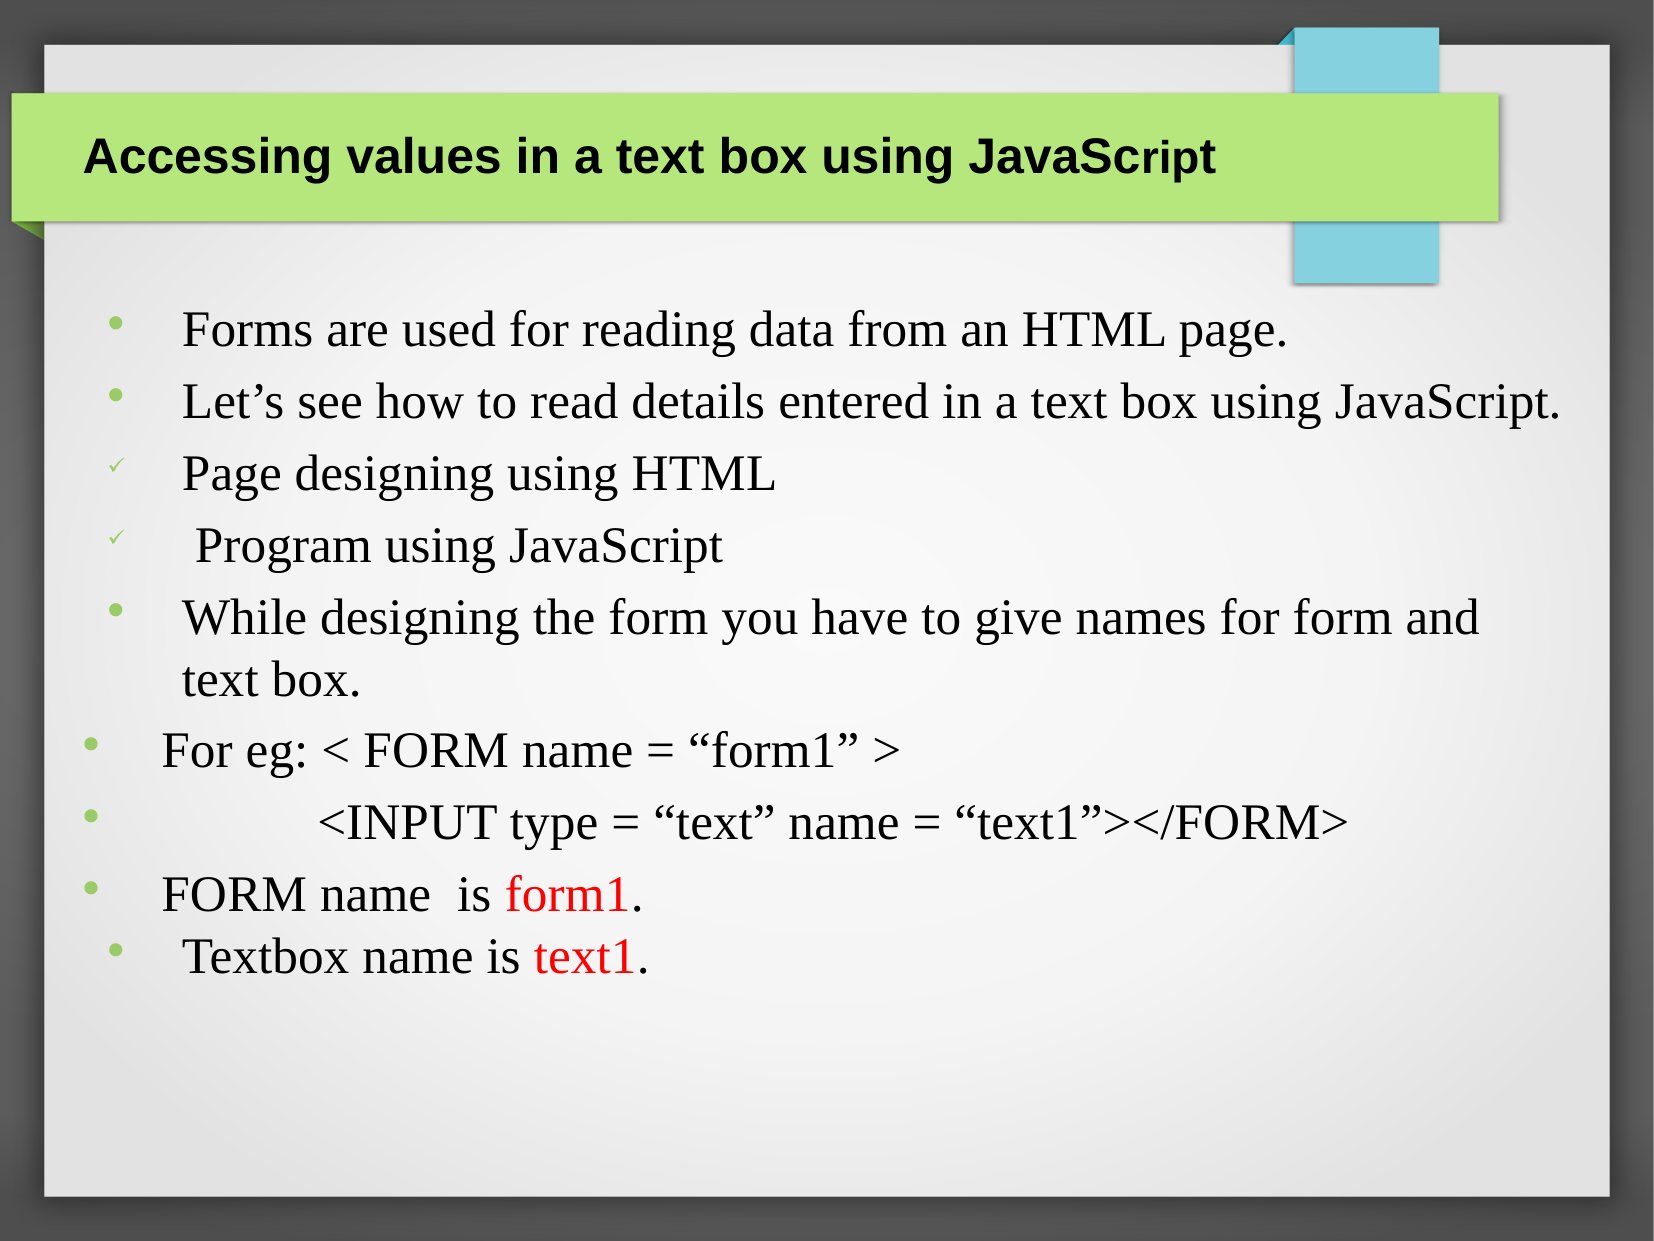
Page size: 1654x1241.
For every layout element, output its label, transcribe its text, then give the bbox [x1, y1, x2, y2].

text_box Forms are used for reading data from an HTML page. Let’s see how to read details entered in a text box using JavaScript. Page designing using HTML Program using JavaScript While designing the form you have to give names for form and text box. For eg: < FORM name = “form1” > <INPUT type = “text” name = “text1”></FORM> FORM name is form1. Textbox name is text1. [82, 295, 1571, 1015]
picture [0, 0, 1654, 1241]
text_box Accessing values in a text box using JavaScript [82, 123, 1264, 184]
